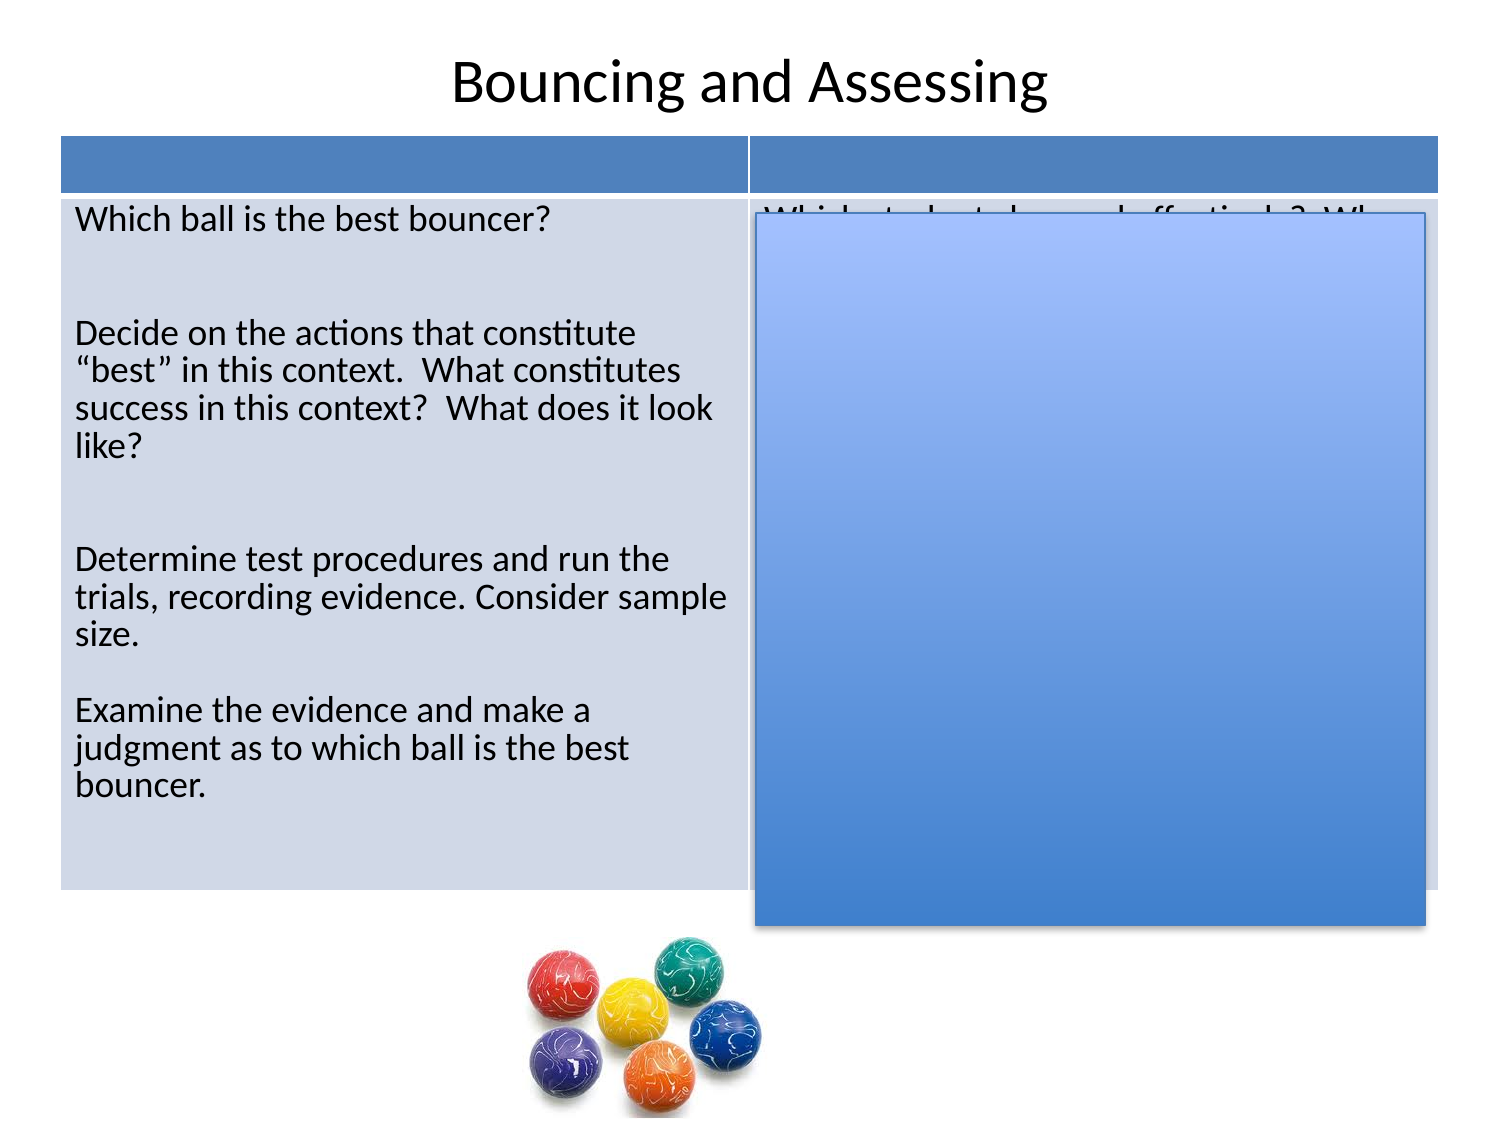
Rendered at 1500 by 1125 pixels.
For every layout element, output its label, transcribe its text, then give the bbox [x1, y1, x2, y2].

table_header [750, 136, 1438, 193]
table_cell Which ball is the best bouncer? Decide on the actions that constitute “best” in this context. What constitutes success in this context? What does it look like? Determine test procedures and run the trials, recording evidence. Consider sample size. Examine the evidence and make a judgment as to which ball is the best bouncer. [61, 199, 748, 890]
table_cell Which students learned effectively? Who needs more help? What does a successful student need with respect to this topic? What will they know, understand, be able to do, feel, value, appreciate, etc.? What will that look like? “A student who has met this target will …” Develop your assessments. These are the opportunities you will give students to demonstrate the behaviors you require. .... Instructional Activities .... Examine the evidence and decide what to do next (formative) or make an evaluative judgment (summative) and give feedback. [750, 199, 1438, 890]
picture [521, 937, 774, 1120]
title Bouncing and Assessing [75, 32, 1425, 123]
text_box [755, 212, 1426, 926]
table_header [61, 136, 748, 193]
